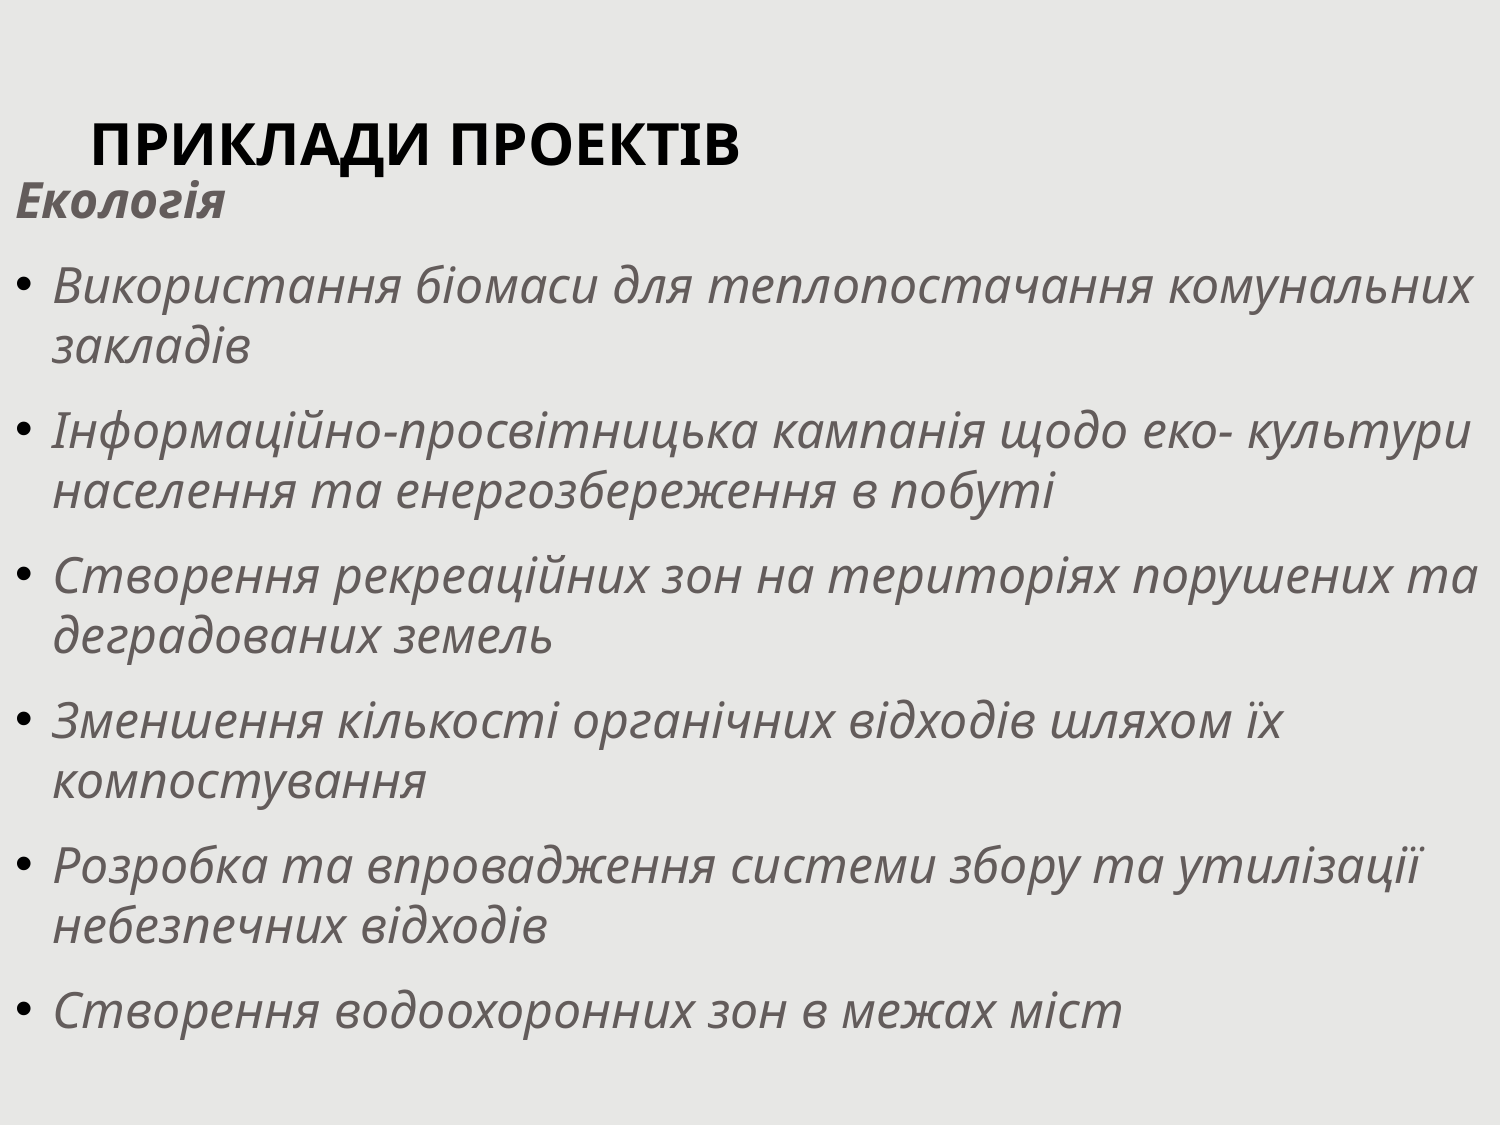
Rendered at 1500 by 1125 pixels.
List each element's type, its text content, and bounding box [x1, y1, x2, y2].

list Екологія Використання біомаси для теплопостачання комунальних закладів Інформаційно-просвітницька кампанія щодо еко- культури населення та енергозбереження в побуті Створення рекреаційних зон на територіях порушених та деградованих земель Зменшення кількості органічних відходів шляхом їх компостування Розробка та впровадження системи збору та утилізації небезпечних відходів Створення водоохоронних зон в межах міст [0, 160, 1500, 1125]
title ПРИКЛАДИ ПРОЕКТІВ [75, 45, 1425, 185]
